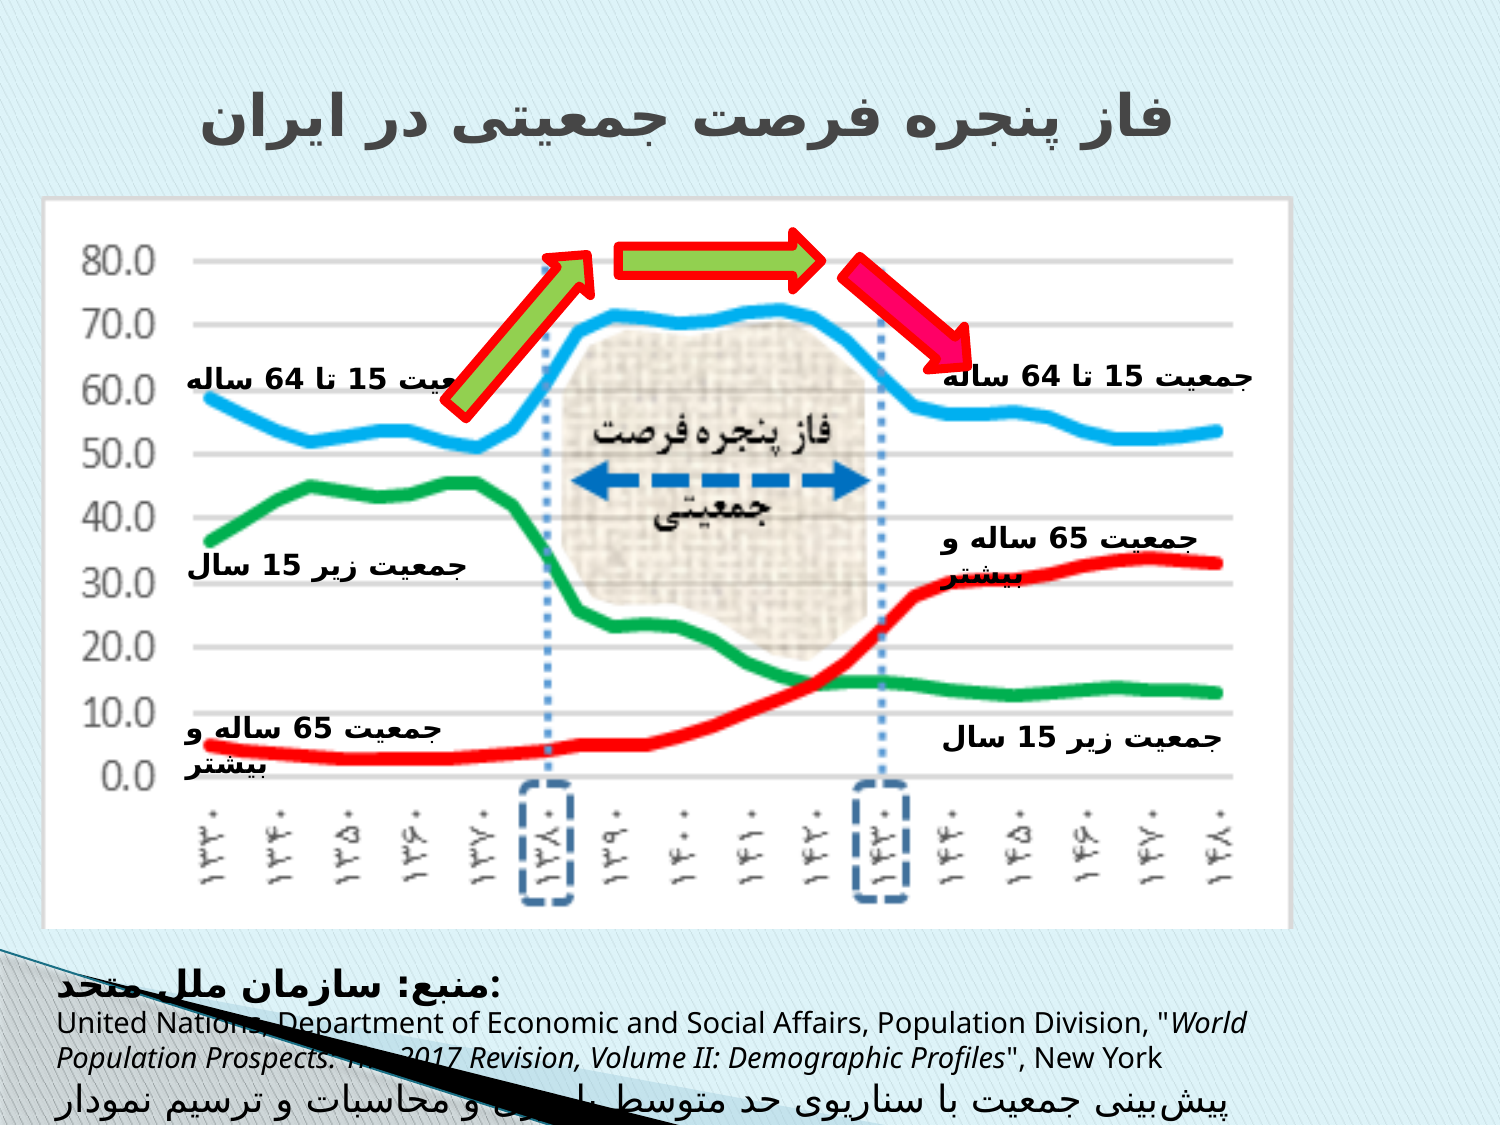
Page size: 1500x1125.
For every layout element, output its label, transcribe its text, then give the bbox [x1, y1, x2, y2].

text_box منبع: سازمان ملل متحد: United Nations, Department of Economic and Social Affairs, Population Division, "World Population Prospects: The 2017 Revision, Volume II: Demographic Profiles", New York پیش‌بینی جمعیت با سناریوی حد متوسط باروری و محاسبات و ترسیم نمودار توسط نویسنده [41, 952, 1294, 1125]
title فاز پنجره فرصت جمعیتی در ایران [94, 54, 1282, 173]
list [40, 196, 1294, 929]
